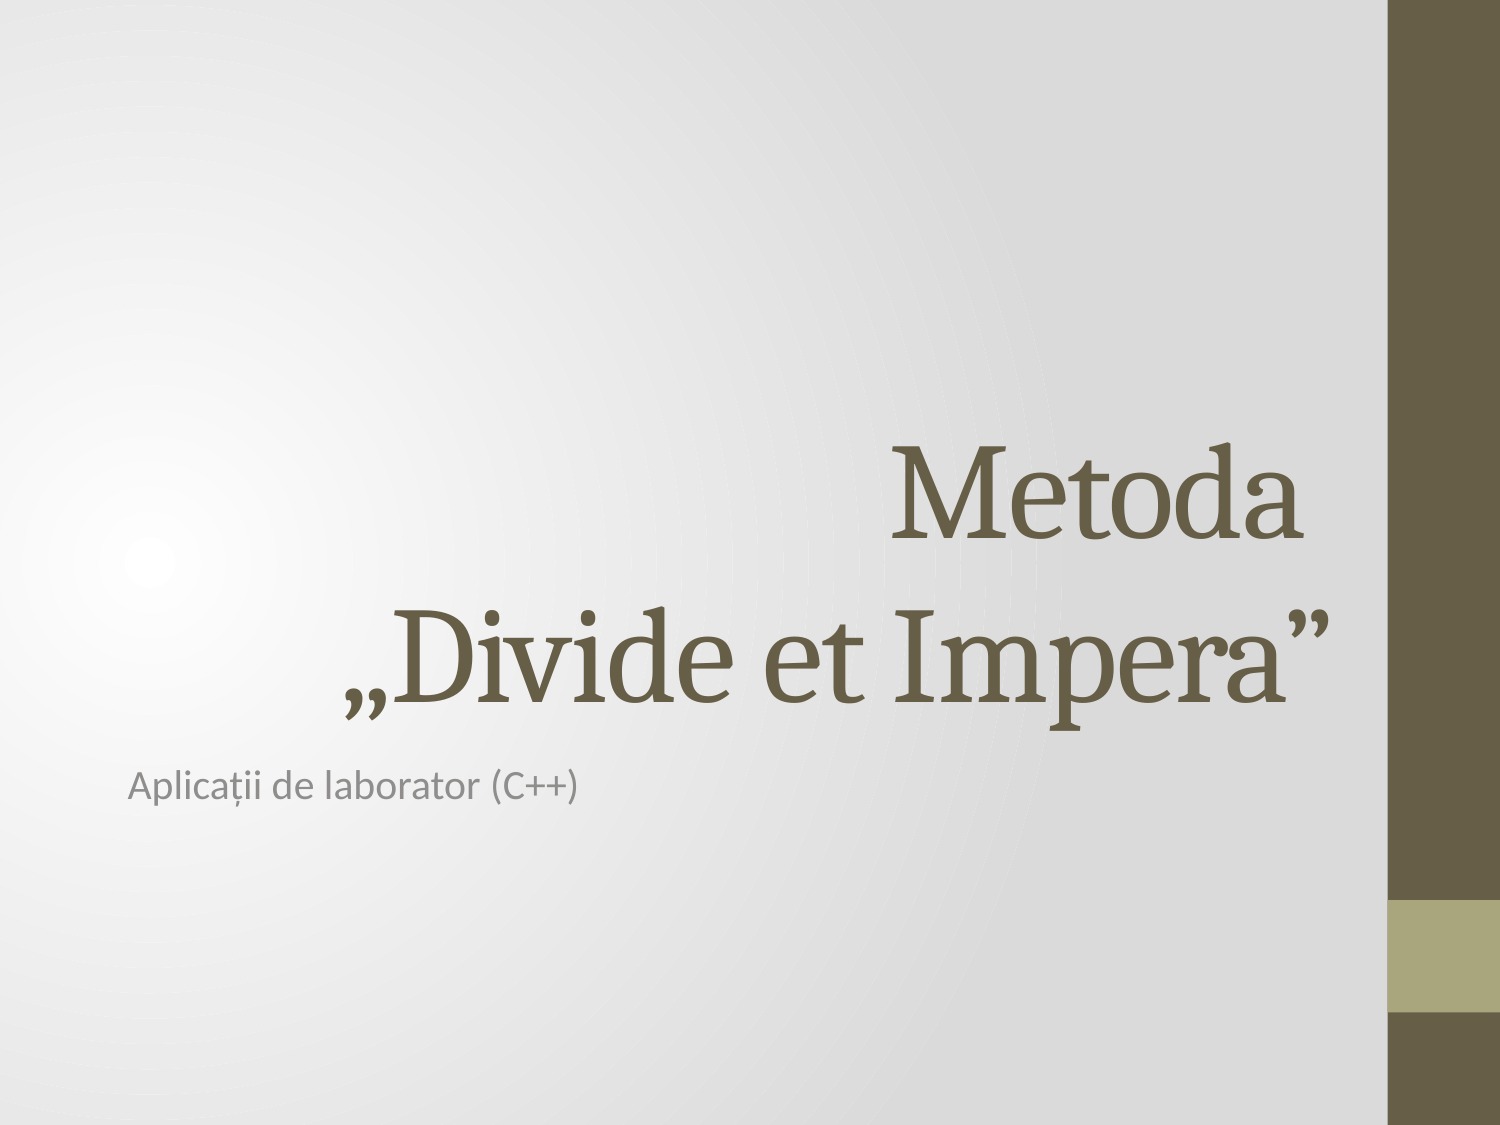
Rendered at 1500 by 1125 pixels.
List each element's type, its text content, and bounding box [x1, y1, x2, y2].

subtitle Aplicaţii de laborator (C++) [112, 750, 1173, 925]
title Metoda „Divide et Impera” [112, 312, 1350, 738]
